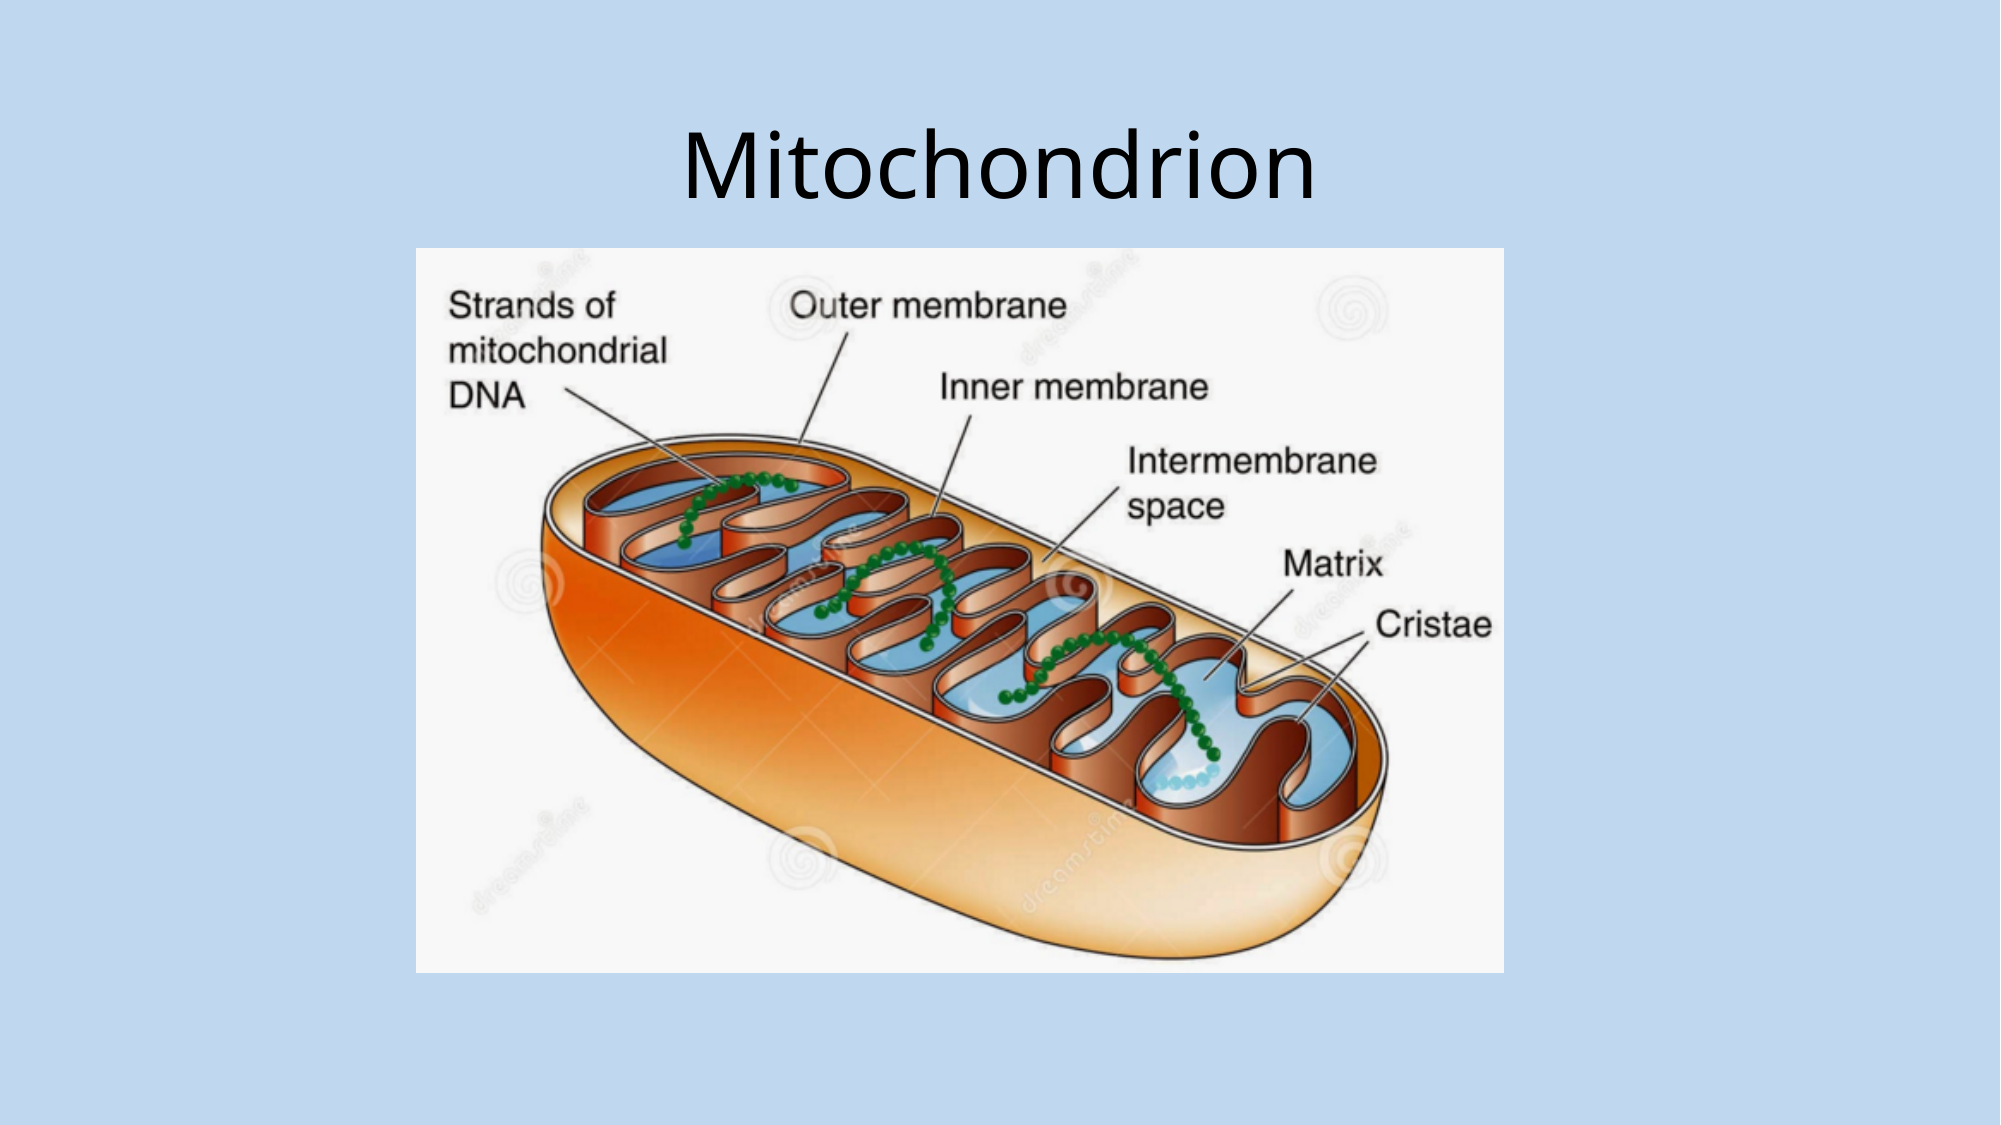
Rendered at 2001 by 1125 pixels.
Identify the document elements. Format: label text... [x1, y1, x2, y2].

picture [416, 248, 1504, 973]
title Mitochondrion [137, 59, 1863, 278]
